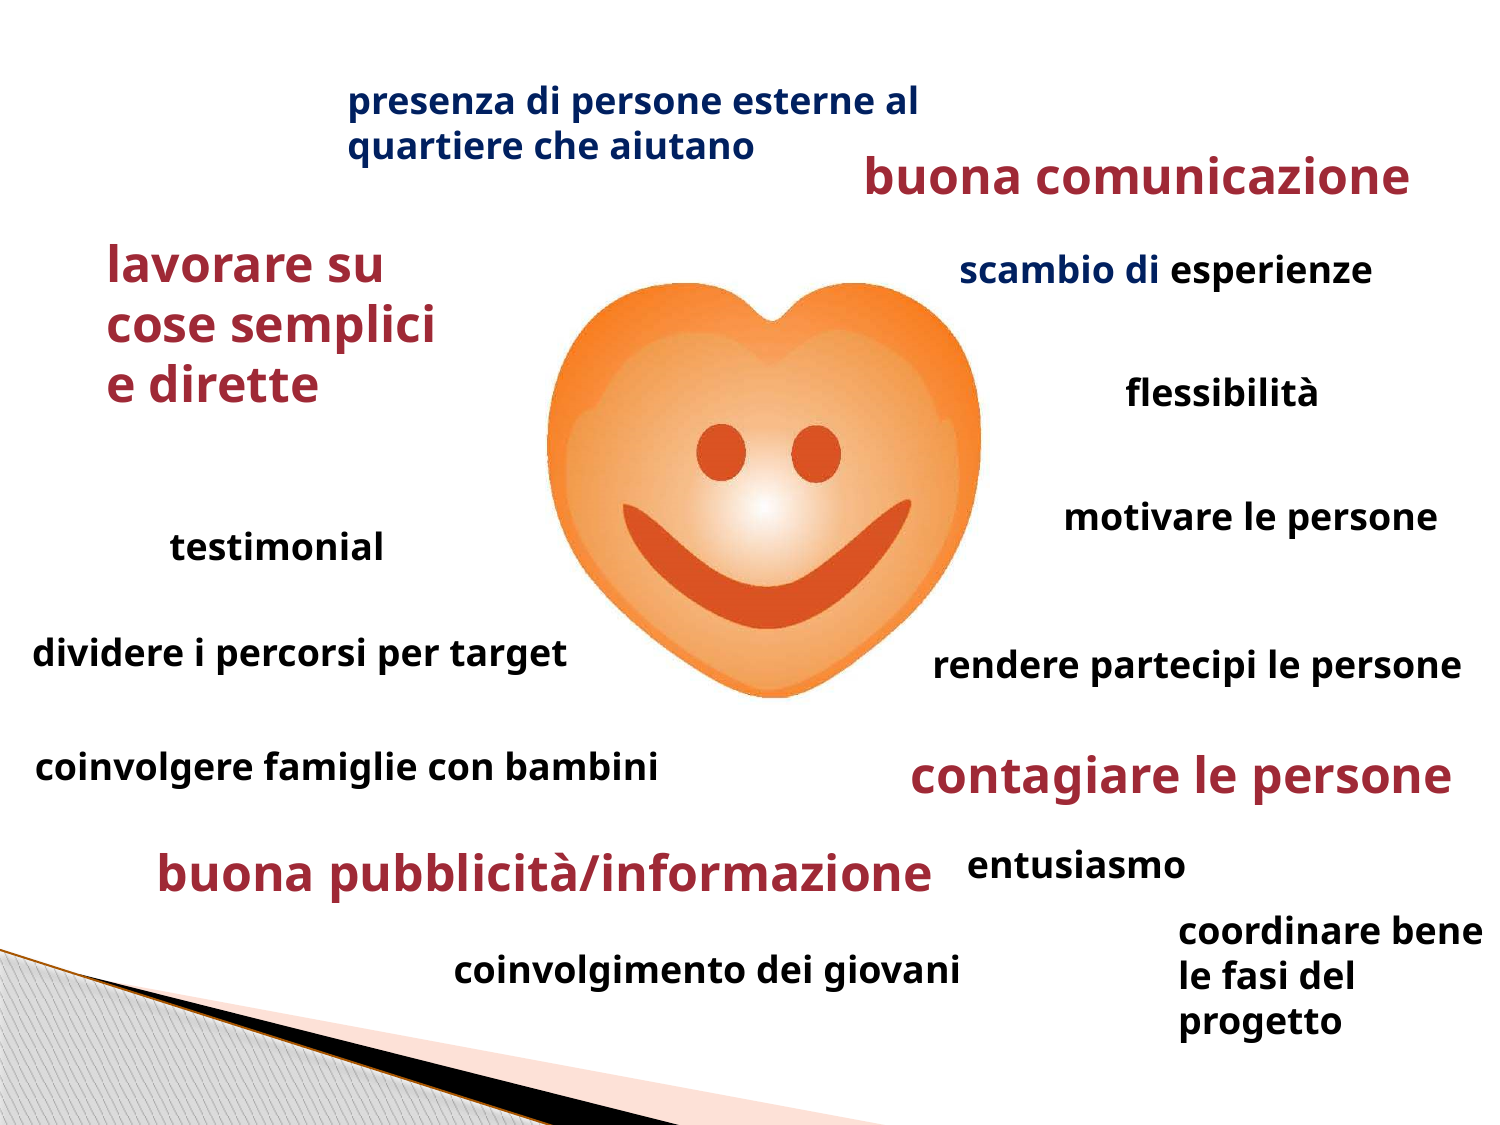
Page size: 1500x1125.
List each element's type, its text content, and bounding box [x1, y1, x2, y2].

text_box flessibilità [1110, 361, 1335, 422]
text_box rendere partecipi le persone [995, 633, 1478, 694]
text_box entusiasmo [952, 834, 1202, 894]
text_box testimonial [154, 515, 400, 575]
text_box coinvolgere famiglie con bambini [20, 735, 675, 796]
text_box scambio di esperienze [944, 238, 1388, 299]
text_box dividere i percorsi per target [17, 621, 539, 682]
text_box presenza di persone esterne al quartiere che aiutano [332, 69, 1083, 175]
text_box buona pubblicità/informazione [141, 834, 949, 909]
text_box lavorare su cose semplici e dirette [91, 224, 463, 420]
picture [544, 276, 990, 708]
text_box coinvolgimento dei giovani [438, 938, 977, 999]
text_box contagiare le persone [895, 735, 1469, 811]
text_box buona comunicazione [849, 136, 1426, 212]
text_box motivare le persone [1048, 485, 1454, 545]
text_box coordinare bene le fasi del progetto [1163, 899, 1500, 1050]
